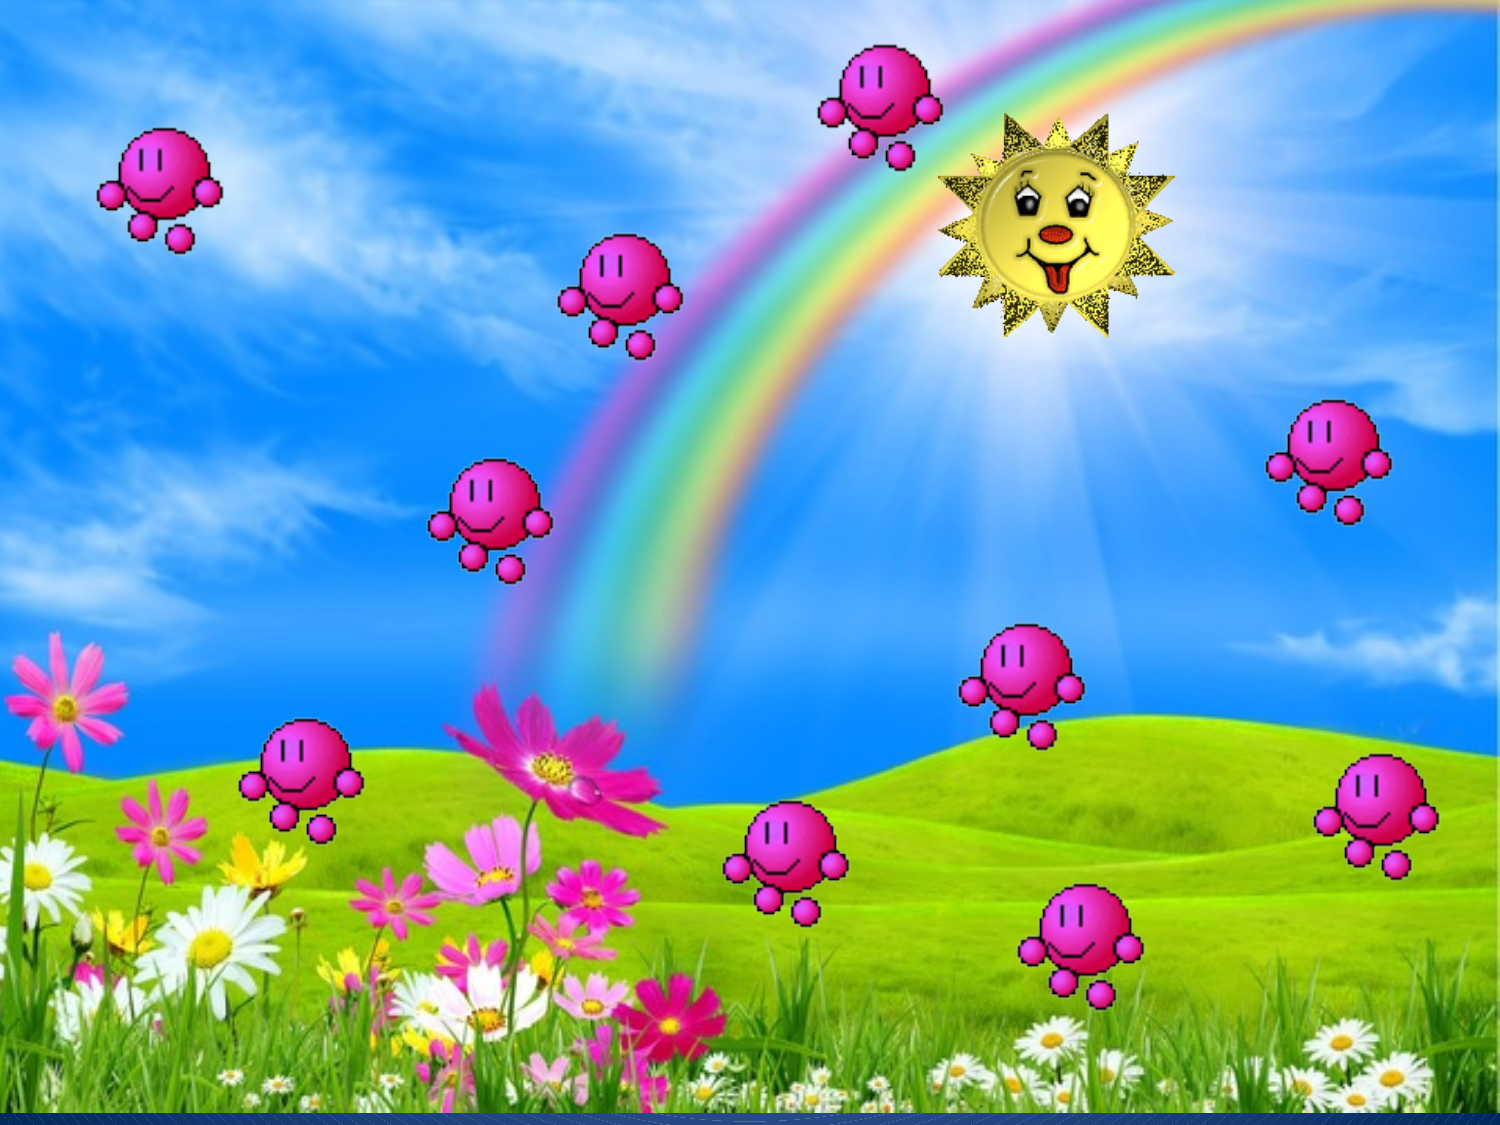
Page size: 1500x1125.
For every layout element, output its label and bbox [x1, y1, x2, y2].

picture [548, 219, 703, 374]
picture [950, 609, 1105, 764]
picture [418, 444, 573, 599]
picture [1257, 385, 1412, 540]
picture [1009, 869, 1164, 1024]
picture [1304, 739, 1459, 894]
picture [808, 30, 1176, 338]
picture [714, 786, 869, 941]
list [0, 0, 1500, 1114]
picture [229, 703, 384, 858]
picture [88, 113, 243, 268]
